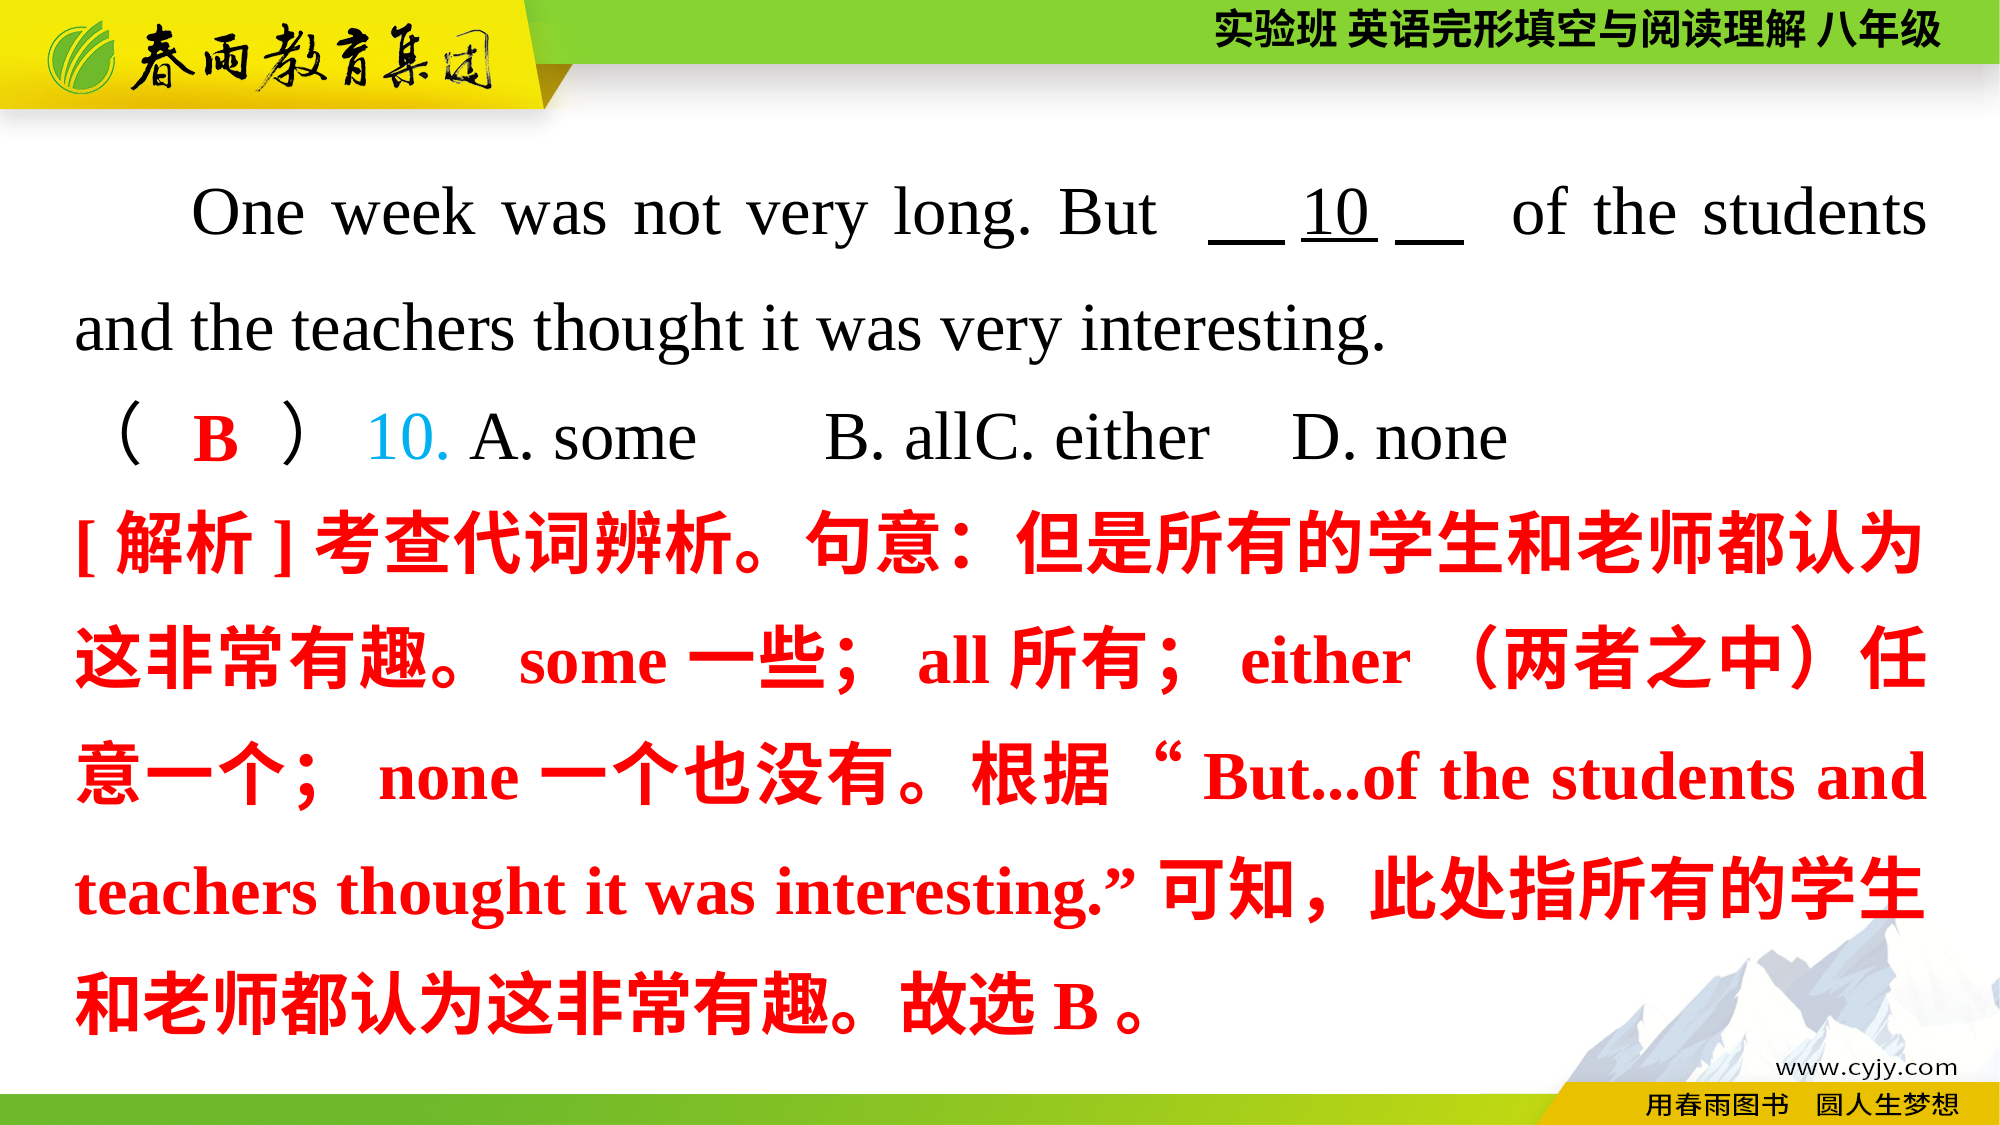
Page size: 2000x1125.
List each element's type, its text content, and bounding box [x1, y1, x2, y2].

text_box One week was not very long. But 10 of the students and the teachers thought it was very interesting. [59, 125, 1944, 349]
list （ ）10. A. some B. all C. either D. none [59, 349, 1944, 459]
text_box [解析]考查代词辨析。句意：但是所有的学生和老师都认为这非常有趣。some一些；all所有；either（两者之中）任意一个；none一个也没有。根据“But...of the students and teachers thought it was interesting.”可知，此处指所有的学生和老师都认为这非常有趣。故选B。 [59, 459, 1944, 1052]
picture [0, 0, 2000, 1125]
text_box B [178, 351, 254, 459]
